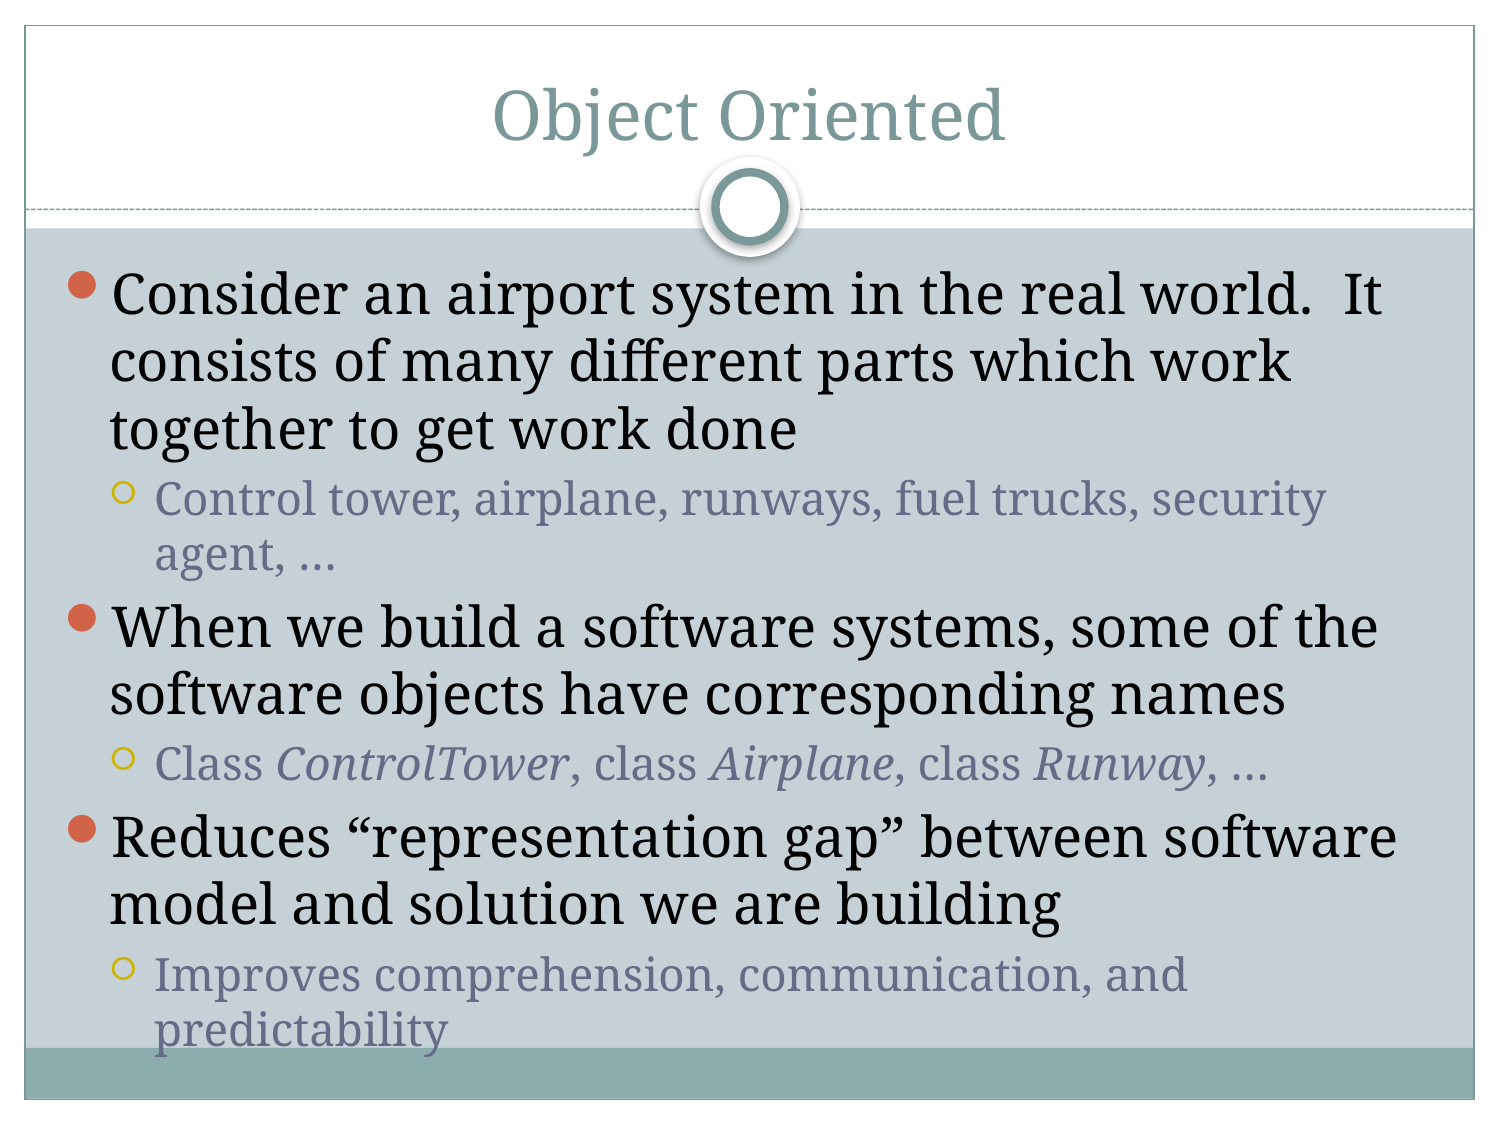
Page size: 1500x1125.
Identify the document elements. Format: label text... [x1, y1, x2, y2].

title Object Oriented [49, 37, 1450, 162]
list Consider an airport system in the real world. It consists of many different parts which work together to get work done Control tower, airplane, runways, fuel trucks, security agent, … When we build a software systems, some of the software objects have corresponding names Class ControlTower, class Airplane, class Runway, … Reduces “representation gap” between software model and solution we are building Improves comprehension, communication, and predictability [49, 250, 1445, 1001]
